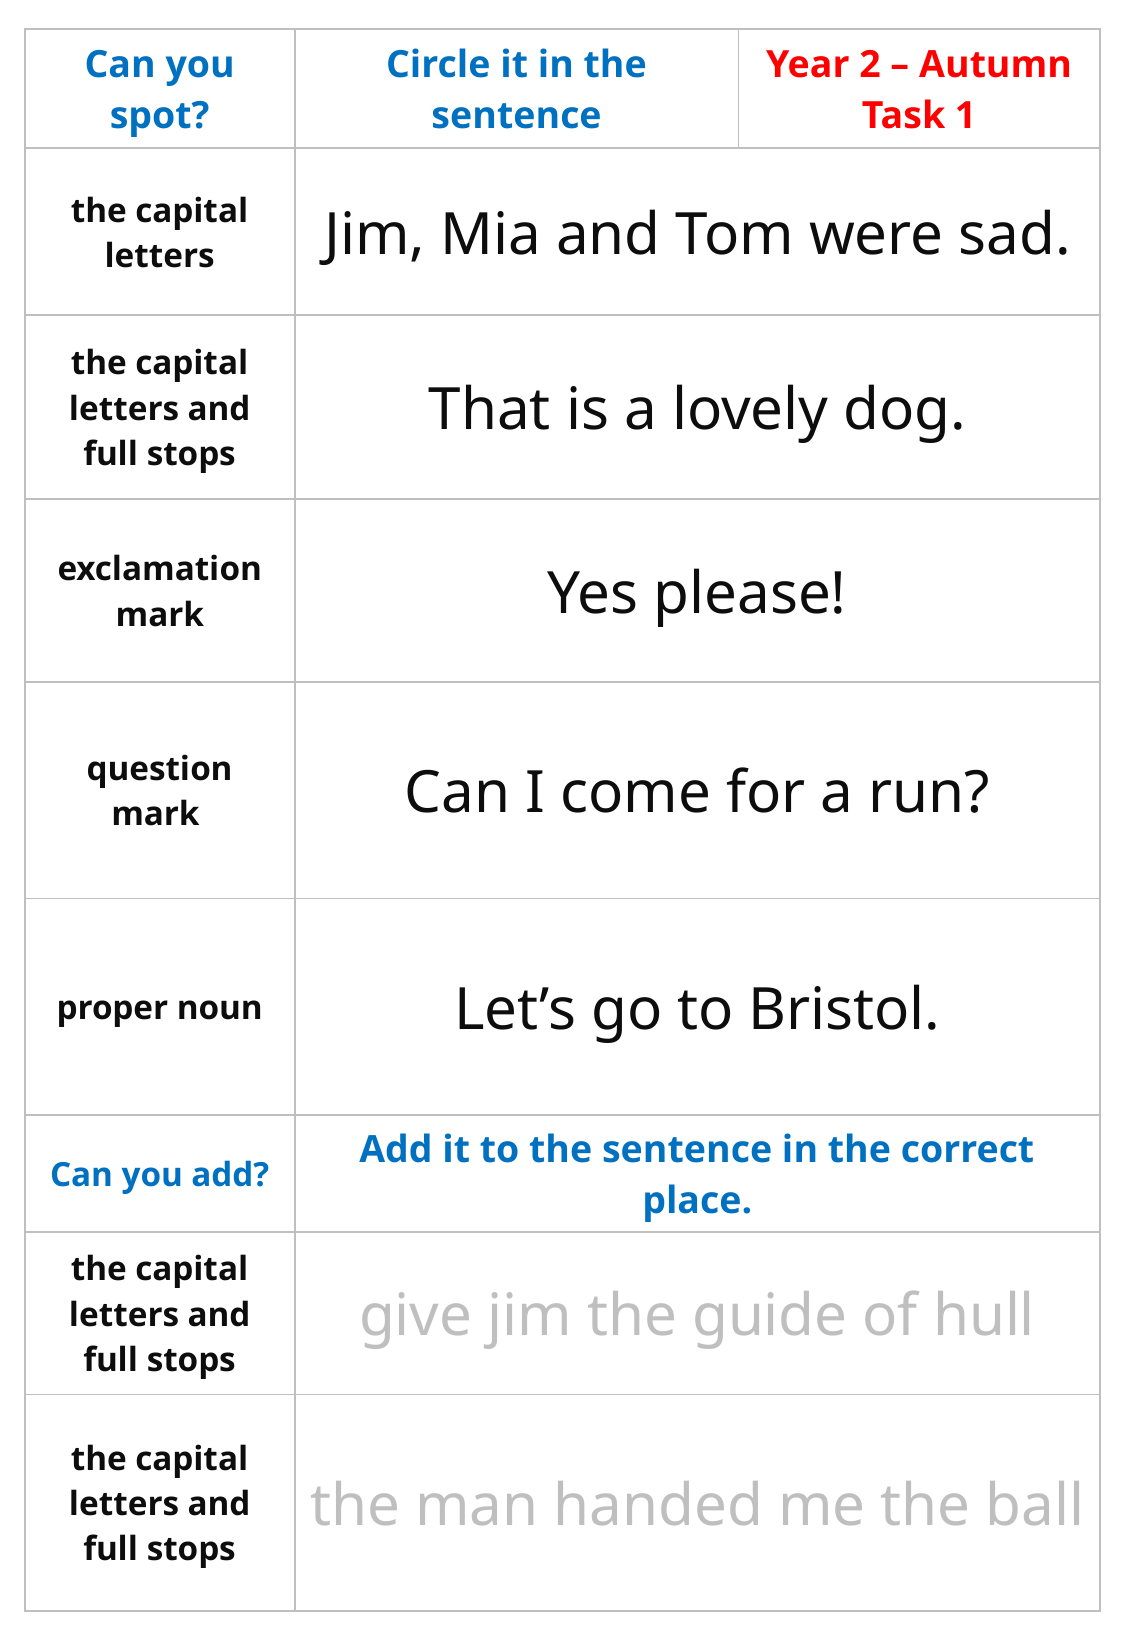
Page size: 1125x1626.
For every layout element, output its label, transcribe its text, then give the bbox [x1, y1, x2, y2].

table_cell exclamation mark [26, 500, 294, 681]
table_cell the capital letters [26, 149, 294, 314]
table_cell give jim the guide of hull [296, 1233, 1099, 1394]
table_header Circle it in the sentence [296, 30, 738, 147]
table_cell question mark [26, 683, 294, 898]
table_cell the capital letters and full stops [26, 1233, 294, 1394]
table_cell Jim, Mia and Tom were sad. [296, 149, 1099, 314]
table_cell Add it to the sentence in the correct place. [296, 1116, 1099, 1231]
table_cell That is a lovely dog. [296, 316, 1099, 498]
table_cell Yes please! [296, 500, 1099, 681]
table_cell proper noun [26, 899, 294, 1114]
table_header Year 2 – Autumn Task 1 [739, 30, 1099, 147]
table_cell Let’s go to Bristol. [296, 899, 1099, 1114]
table_cell the capital letters and full stops [26, 316, 294, 498]
table_cell the capital letters and full stops [26, 1395, 294, 1610]
table_cell the man handed me the ball [296, 1395, 1099, 1610]
table_cell Can you add? [26, 1116, 294, 1231]
table_cell Can I come for a run? [296, 683, 1099, 898]
table_header Can you spot? [26, 30, 294, 147]
